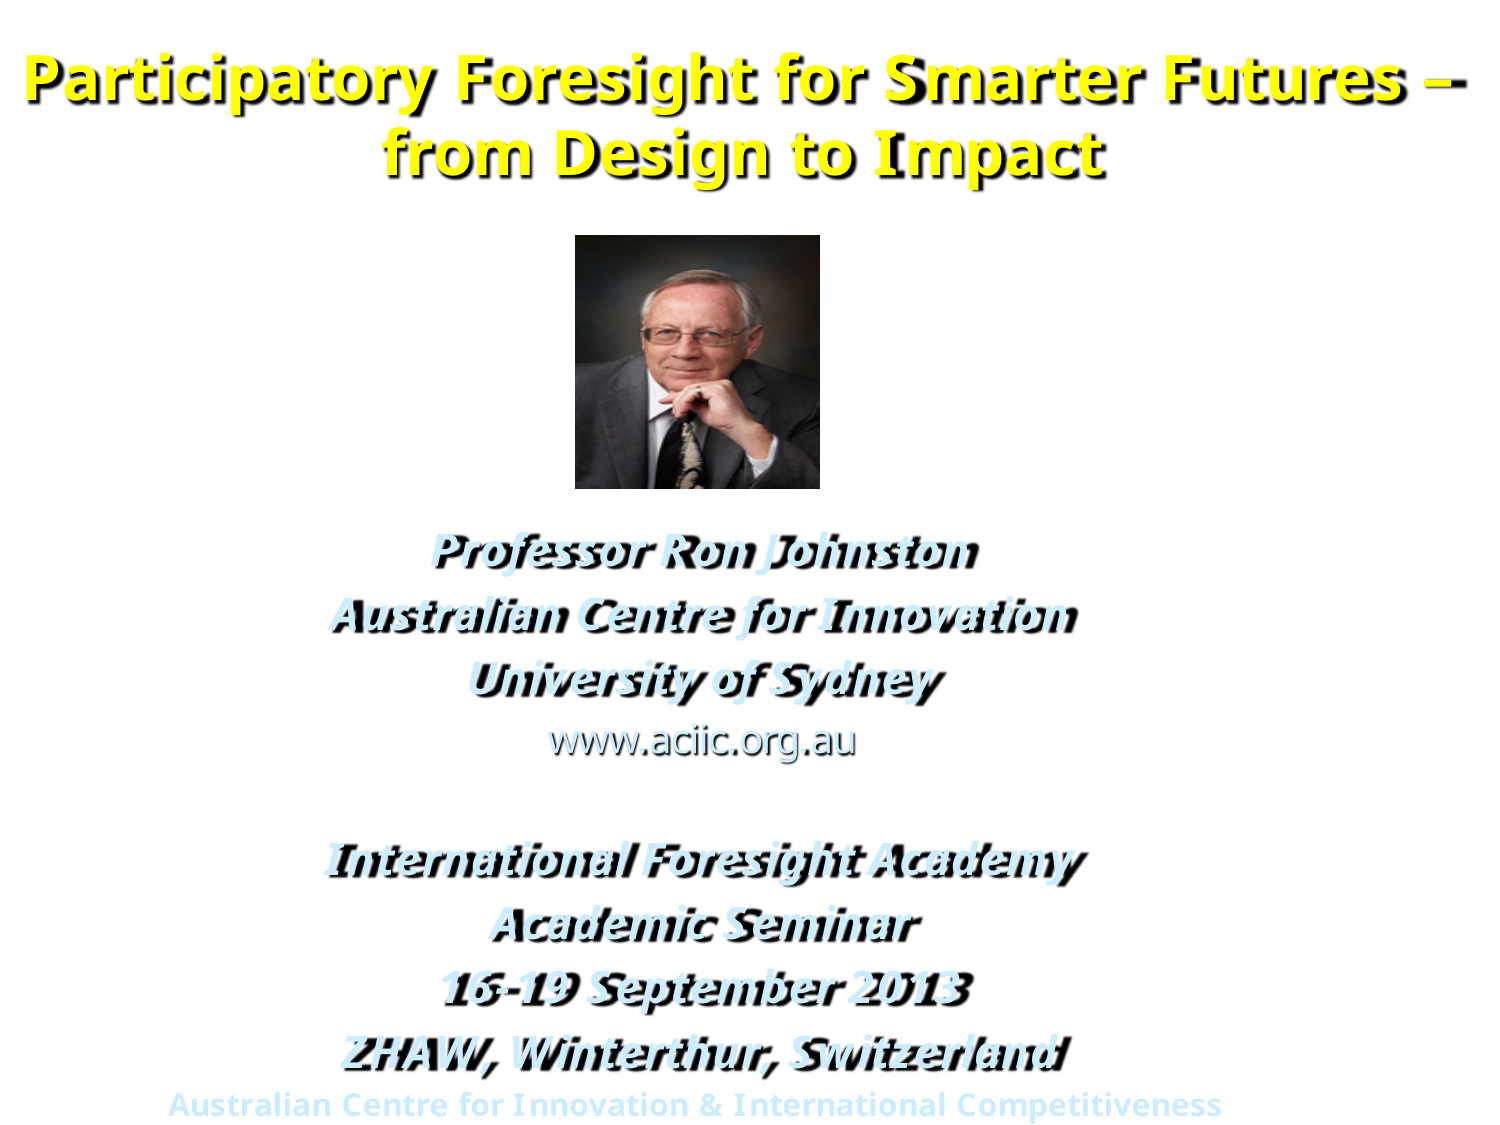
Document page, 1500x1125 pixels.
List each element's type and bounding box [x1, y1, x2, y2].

text_box [0, 0, 1500, 1125]
